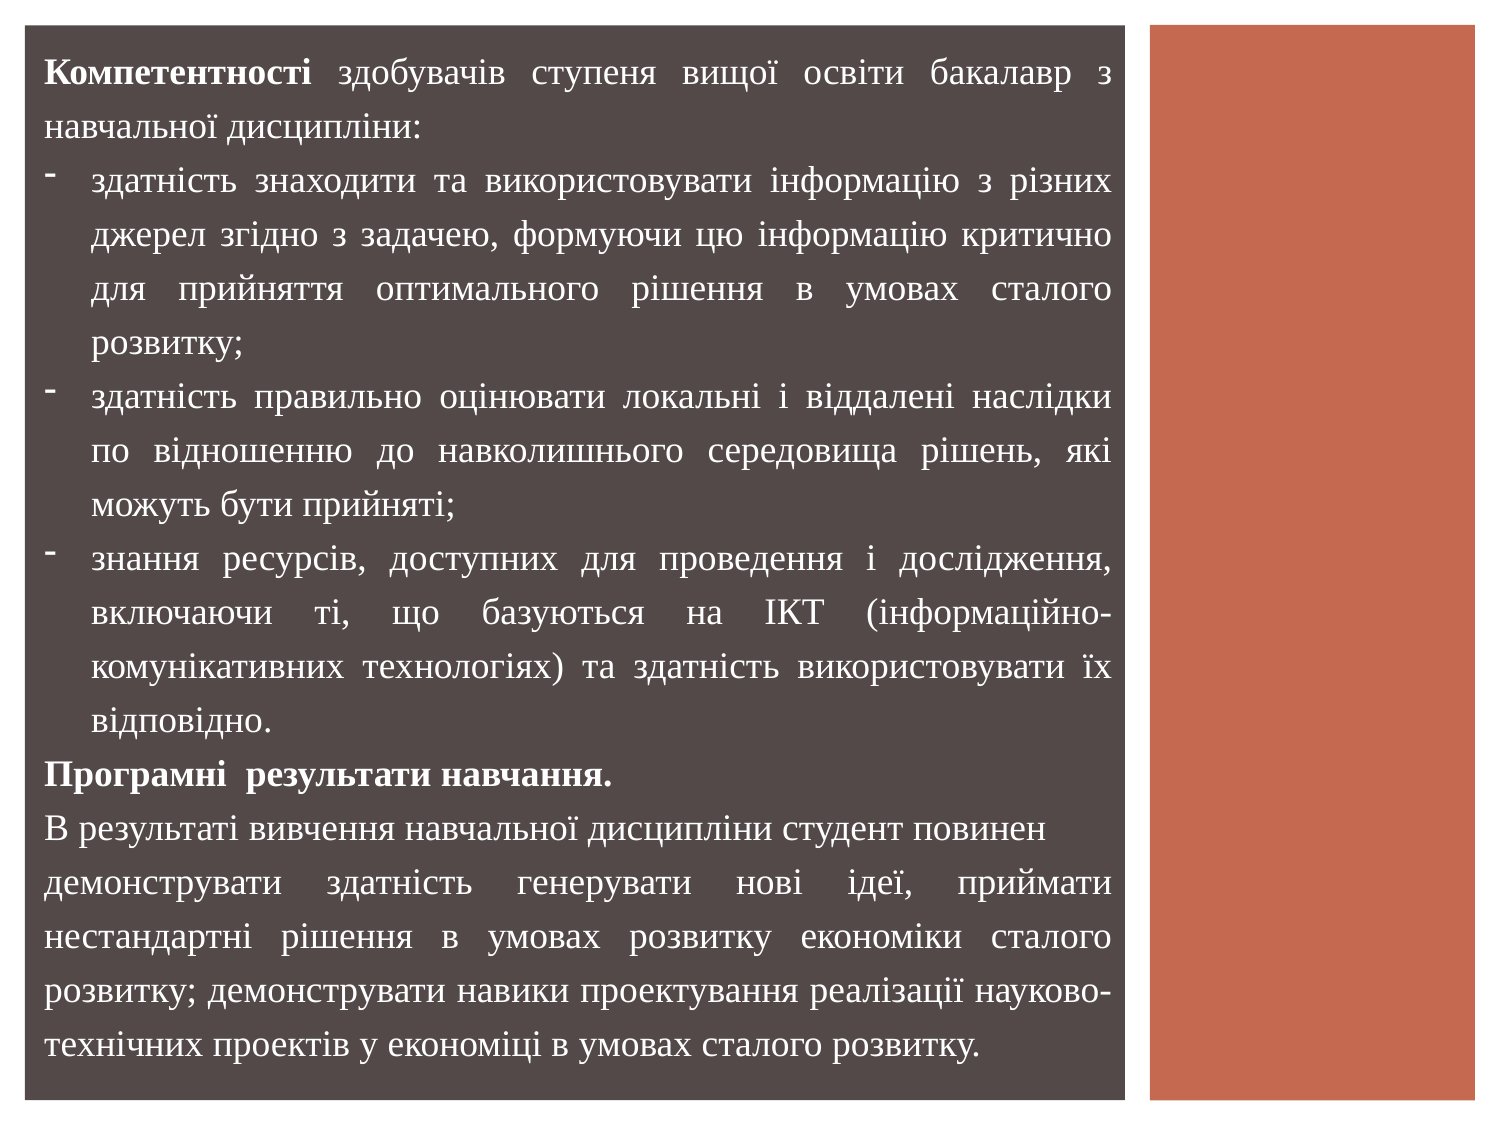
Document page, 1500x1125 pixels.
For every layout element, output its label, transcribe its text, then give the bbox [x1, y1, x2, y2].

text_box Компетентності здобувачів ступеня вищої освіти бакалавр з навчальної дисципліни: здатність знаходити та використовувати інформацію з різних джерел згідно з задачею, формуючи цю інформацію критично для прийняття оптимального рішення в умовах сталого розвитку; здатність правильно оцінювати локальні і віддалені наслідки по відношенню до навколишнього середовища рішень, які можуть бути прийняті; знання ресурсів, доступних для проведення і дослідження, включаючи ті, що базуються на ІКТ (інформаційно-комунікативних технологіях) та здатність використовувати їх відповідно. Програмні результати навчання. В результаті вивчення навчальної дисципліни студент повинен демонструвати здатність генерувати нові ідеї, приймати нестандартні рішення в умовах розвитку економіки сталого розвитку; демонструвати навики проектування реалізації науково-технічних проектів у економіці в умовах сталого розвитку. [29, 30, 1128, 1125]
